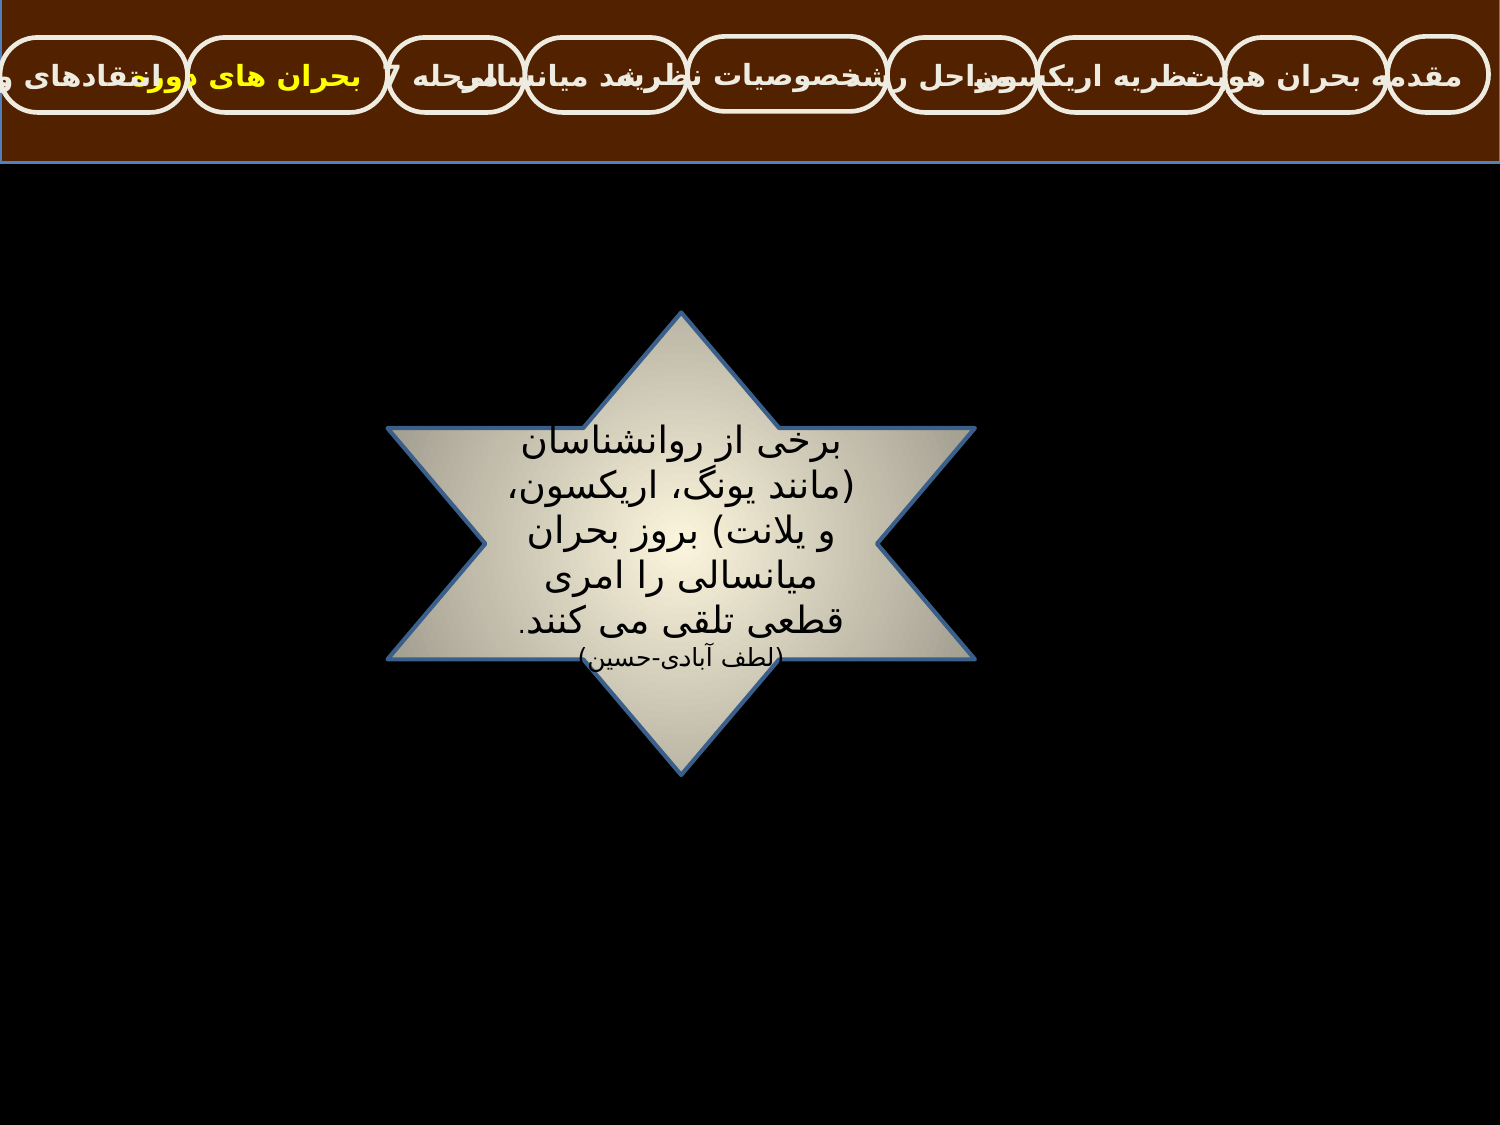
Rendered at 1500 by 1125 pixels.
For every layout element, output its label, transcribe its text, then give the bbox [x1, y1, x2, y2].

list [0, 0, 1500, 164]
text_box برخی از روانشناسان (مانند یونگ، اریکسون، و یلانت) بروز بحران میانسالی را امری قطعی تلقی می کنند.(لطف آبادی-حسین) [385, 310, 977, 778]
